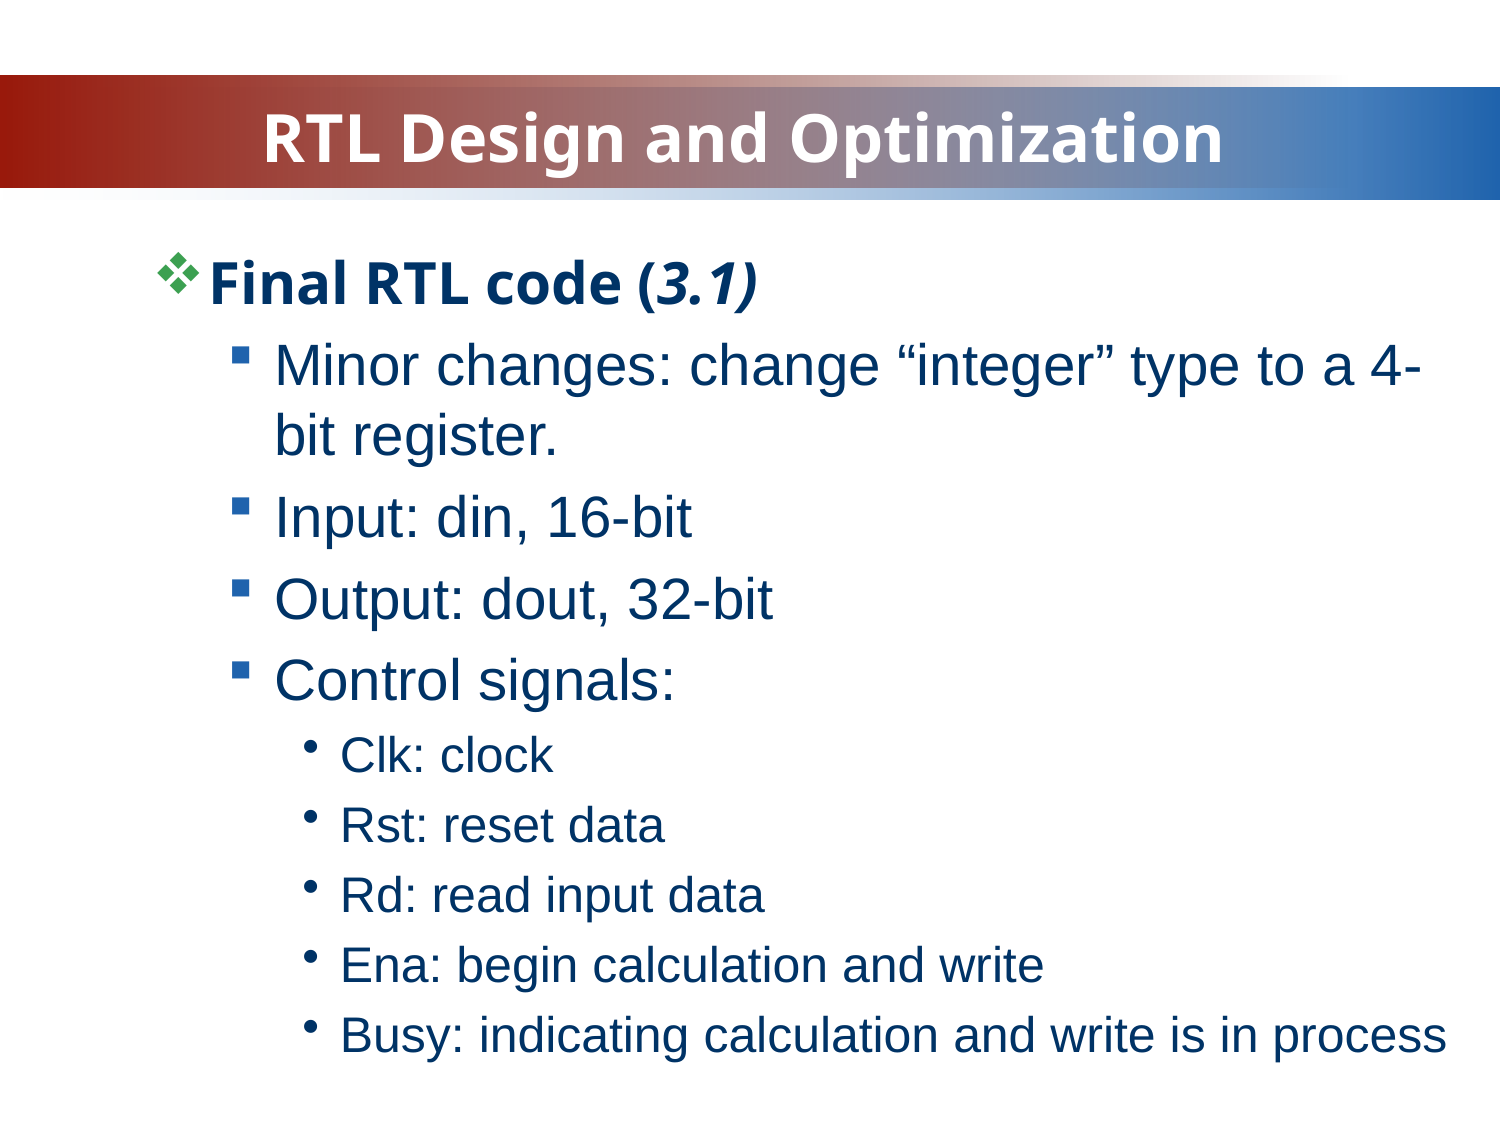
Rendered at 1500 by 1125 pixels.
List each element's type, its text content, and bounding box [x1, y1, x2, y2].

title RTL Design and Optimization [137, 89, 1350, 183]
list Final RTL code (3.1) Minor changes: change “integer” type to a 4-bit register. Input: din, 16-bit Output: dout, 32-bit Control signals: Clk: clock Rst: reset data Rd: read input data Ena: begin calculation and write Busy: indicating calculation and write is in process [137, 252, 1500, 1108]
